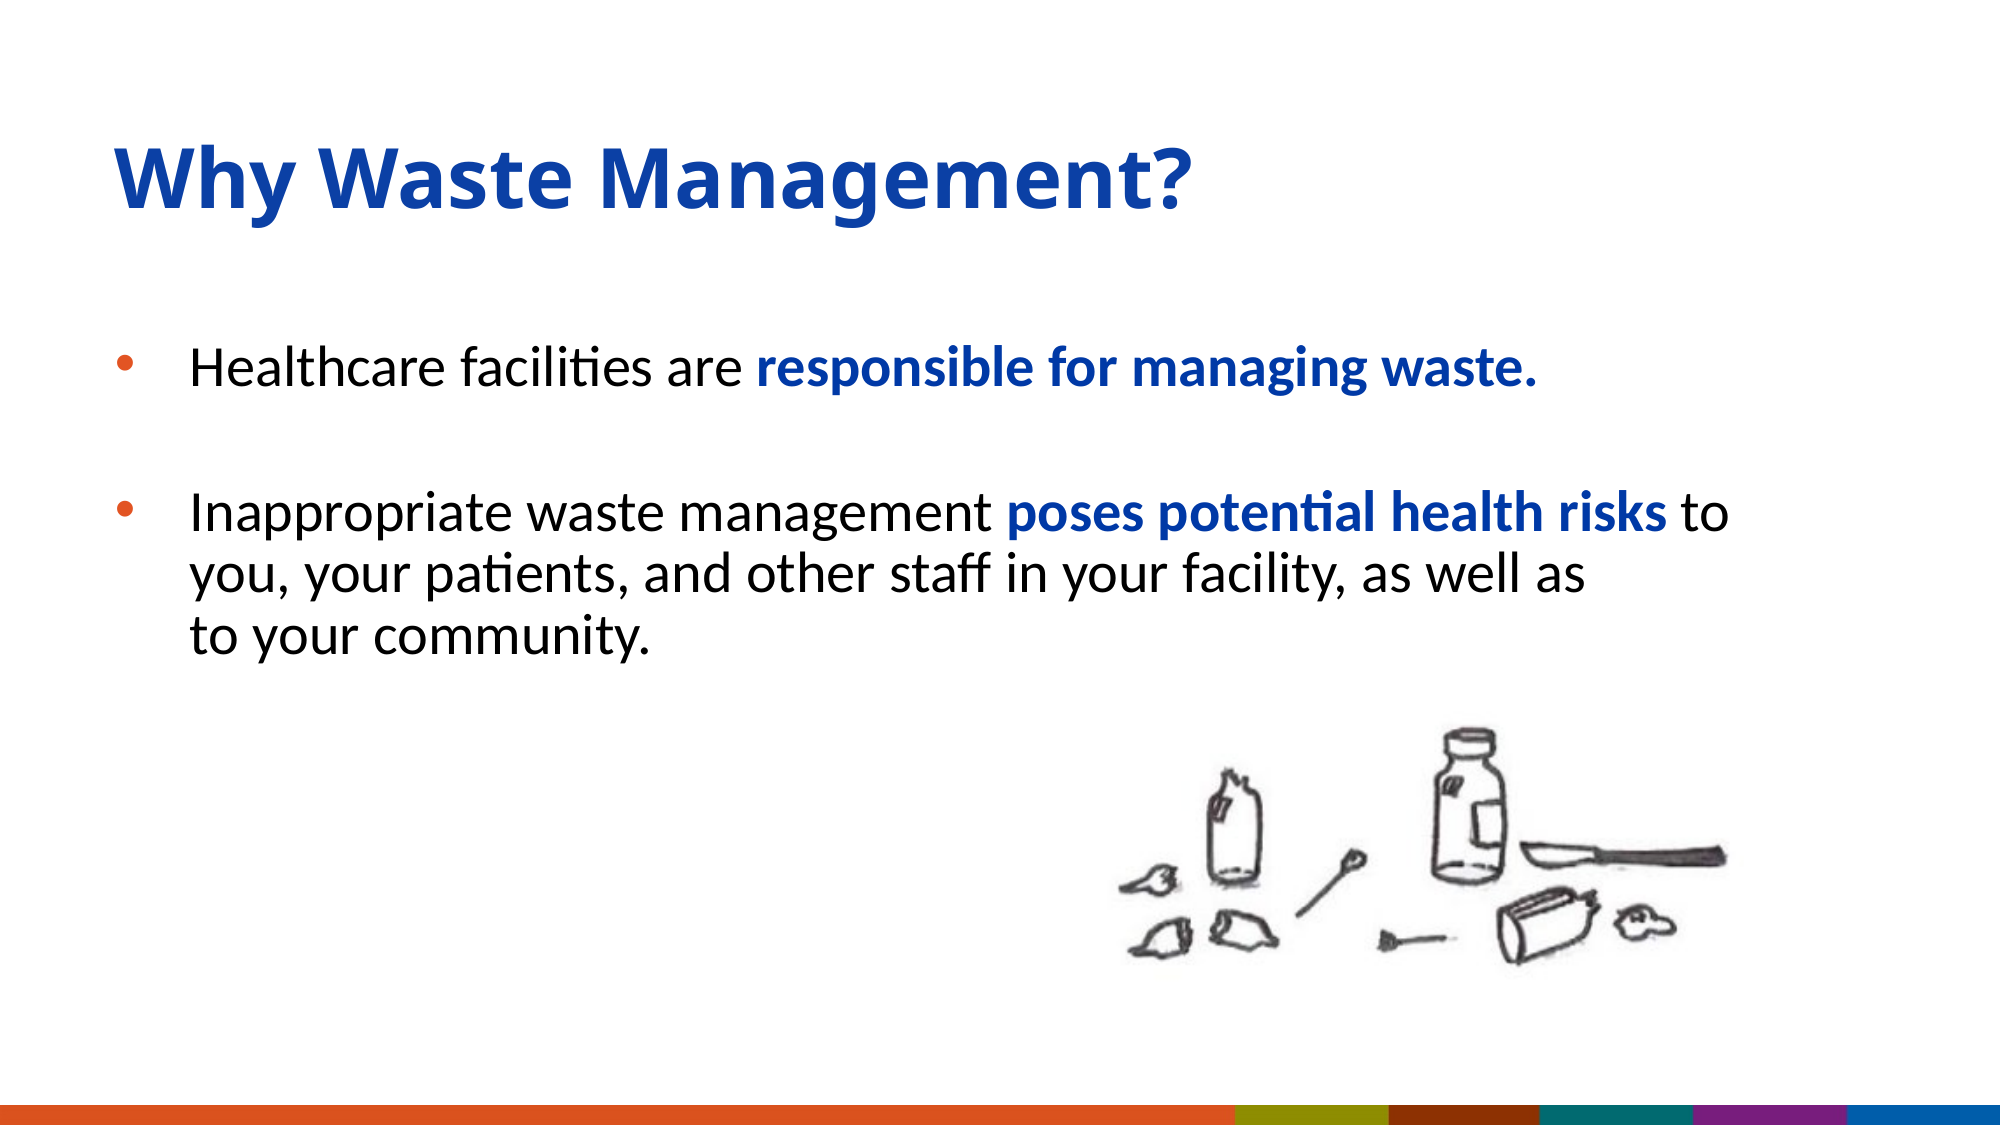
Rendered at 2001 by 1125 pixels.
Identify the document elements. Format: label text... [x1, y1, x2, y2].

picture [0, 1105, 2000, 1125]
list Healthcare facilities are responsible for managing waste. Inappropriate waste management poses potential health risks to you, your patients, and other staff in your facility, as well as to your community. [99, 256, 1772, 942]
picture [1098, 698, 1772, 1011]
title Why Waste Management? [99, 45, 1900, 233]
